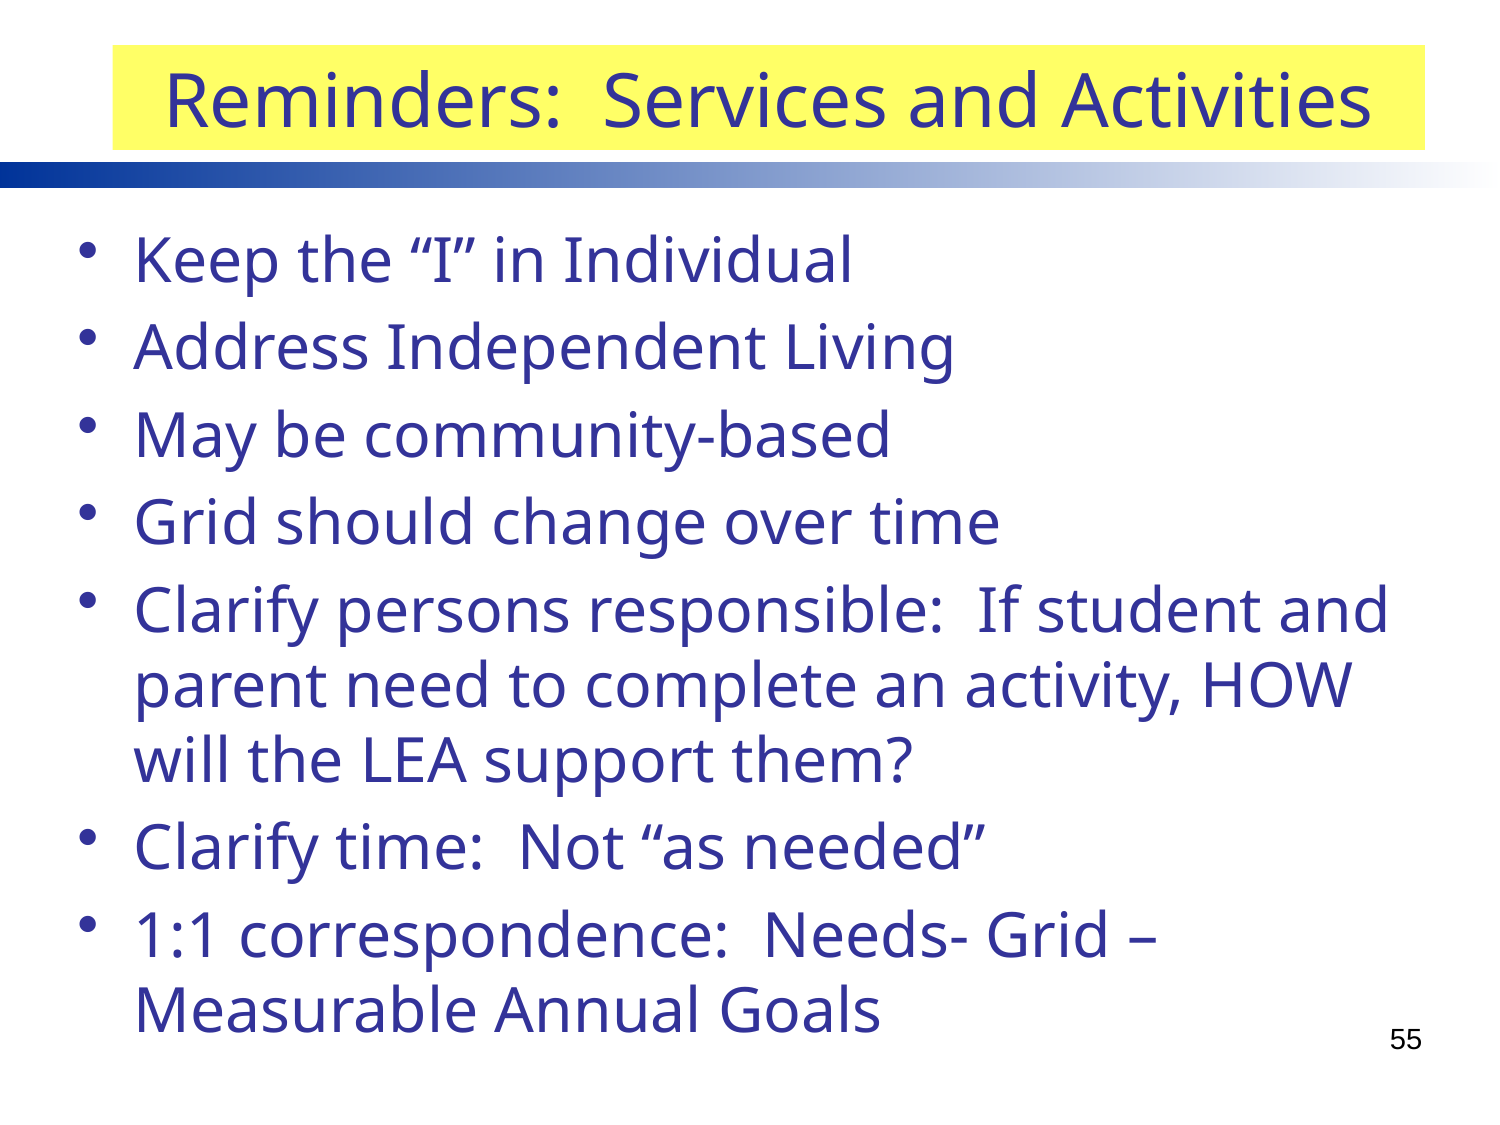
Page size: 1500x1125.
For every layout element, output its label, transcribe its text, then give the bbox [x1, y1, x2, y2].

list Keep the “I” in Individual Address Independent Living May be community-based Grid should change over time Clarify persons responsible: If student and parent need to complete an activity, HOW will the LEA support them? Clarify time: Not “as needed” 1:1 correspondence: Needs- Grid –Measurable Annual Goals [62, 212, 1425, 1005]
slide_number 55 [1324, 1012, 1438, 1091]
title Reminders: Services and Activities [112, 45, 1425, 150]
